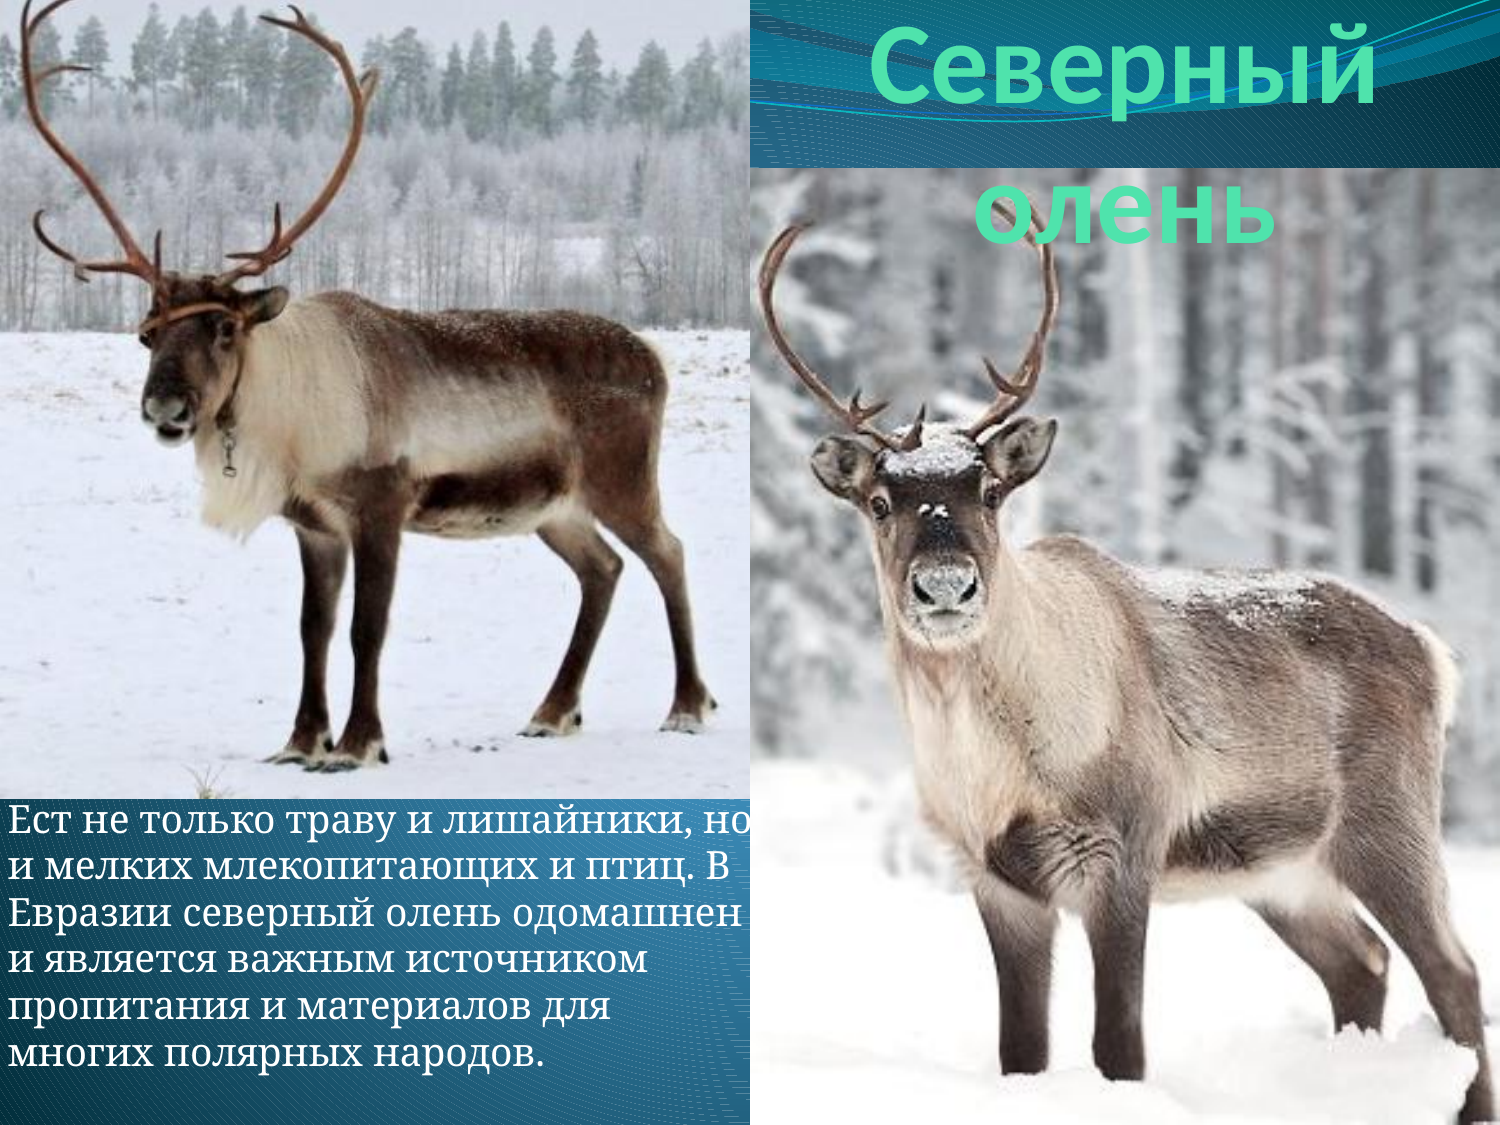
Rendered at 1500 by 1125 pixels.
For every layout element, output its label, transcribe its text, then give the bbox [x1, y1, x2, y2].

title Северный олень [751, 0, 1500, 167]
picture [0, 0, 751, 799]
picture [749, 167, 1500, 1125]
list Ест не только траву и лишайники, но и мелких млекопитающих и птиц. В Евразии северный олень одомашнен и является важным источником пропитания и материалов для многих полярных народов. [0, 811, 742, 1125]
